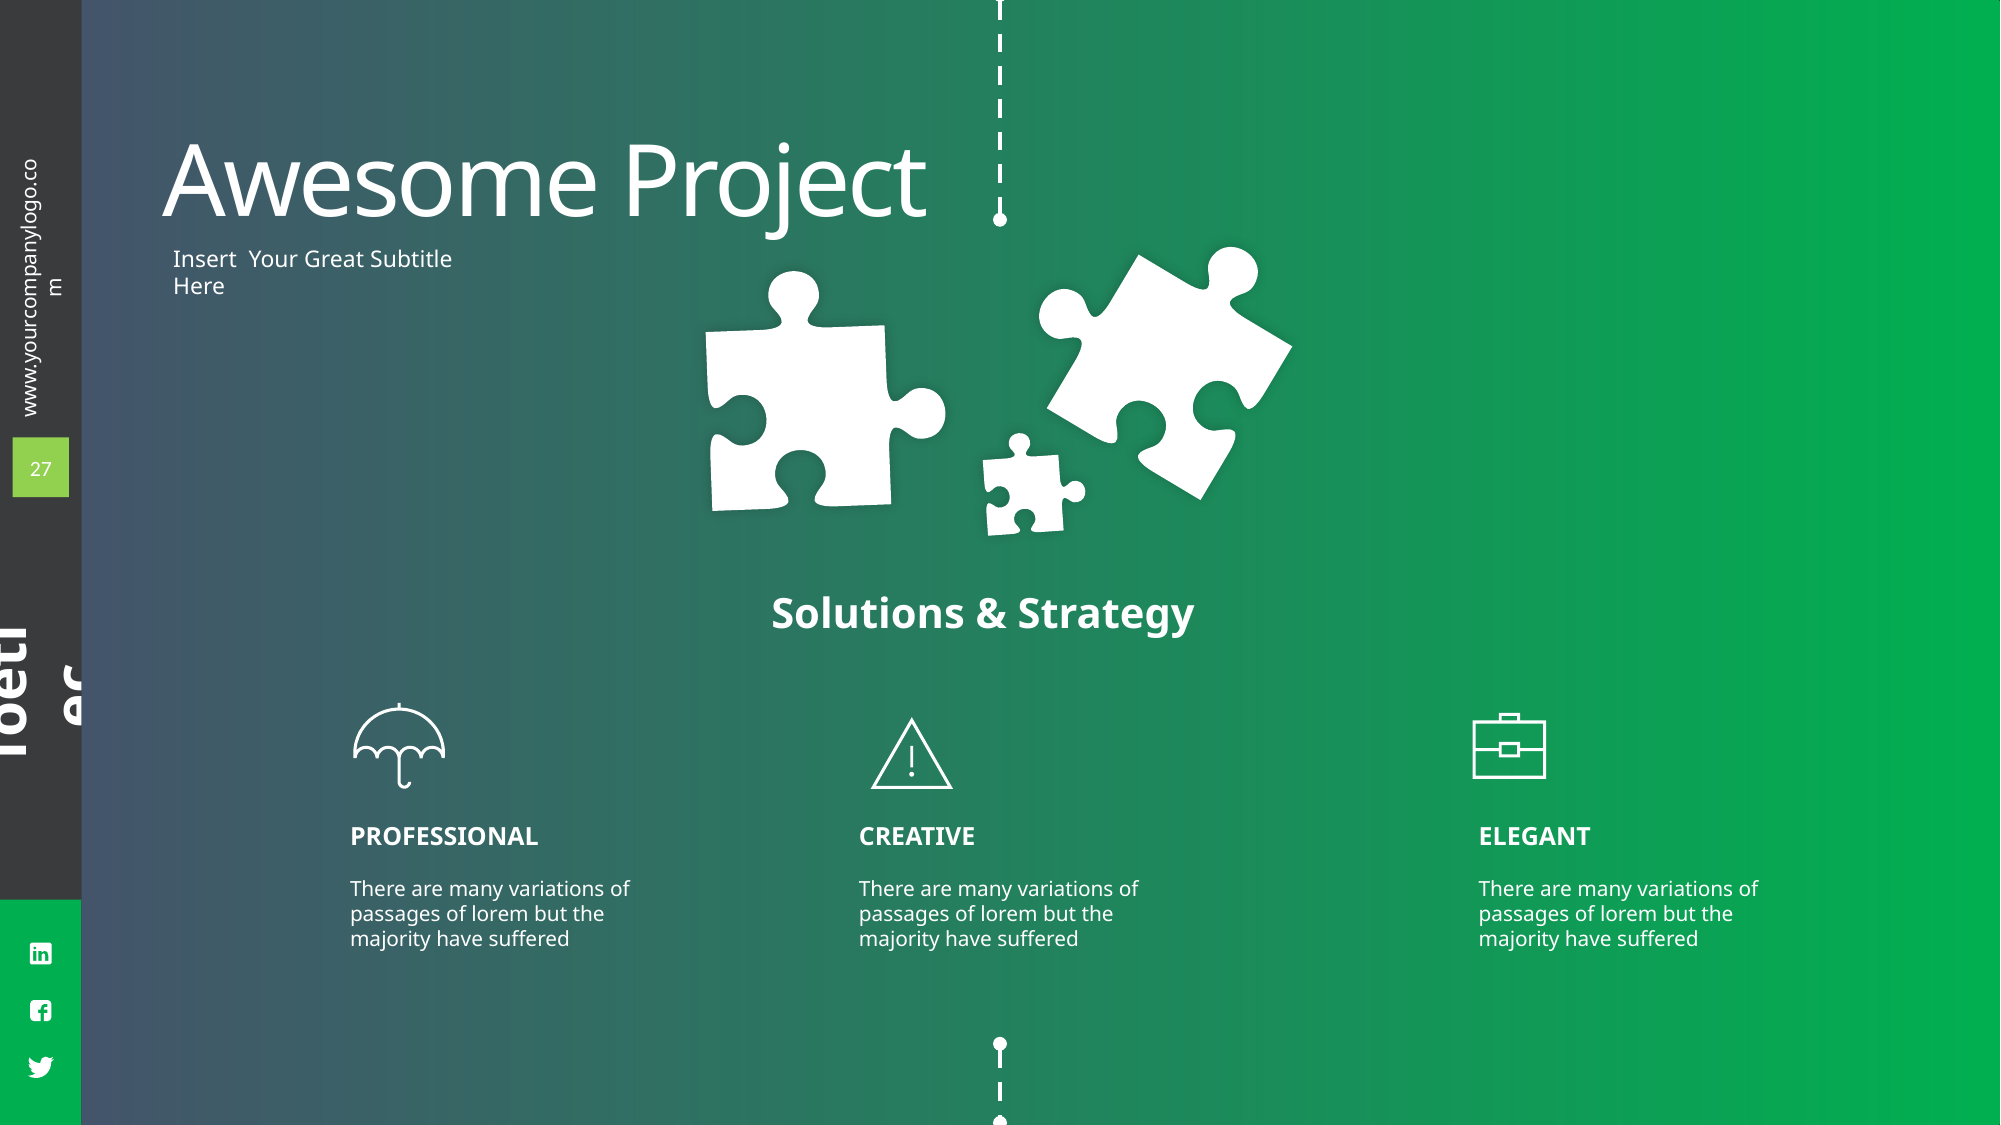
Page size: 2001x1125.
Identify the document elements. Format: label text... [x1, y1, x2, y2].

slide_number 27 [12, 437, 69, 498]
picture [81, 0, 2000, 1125]
